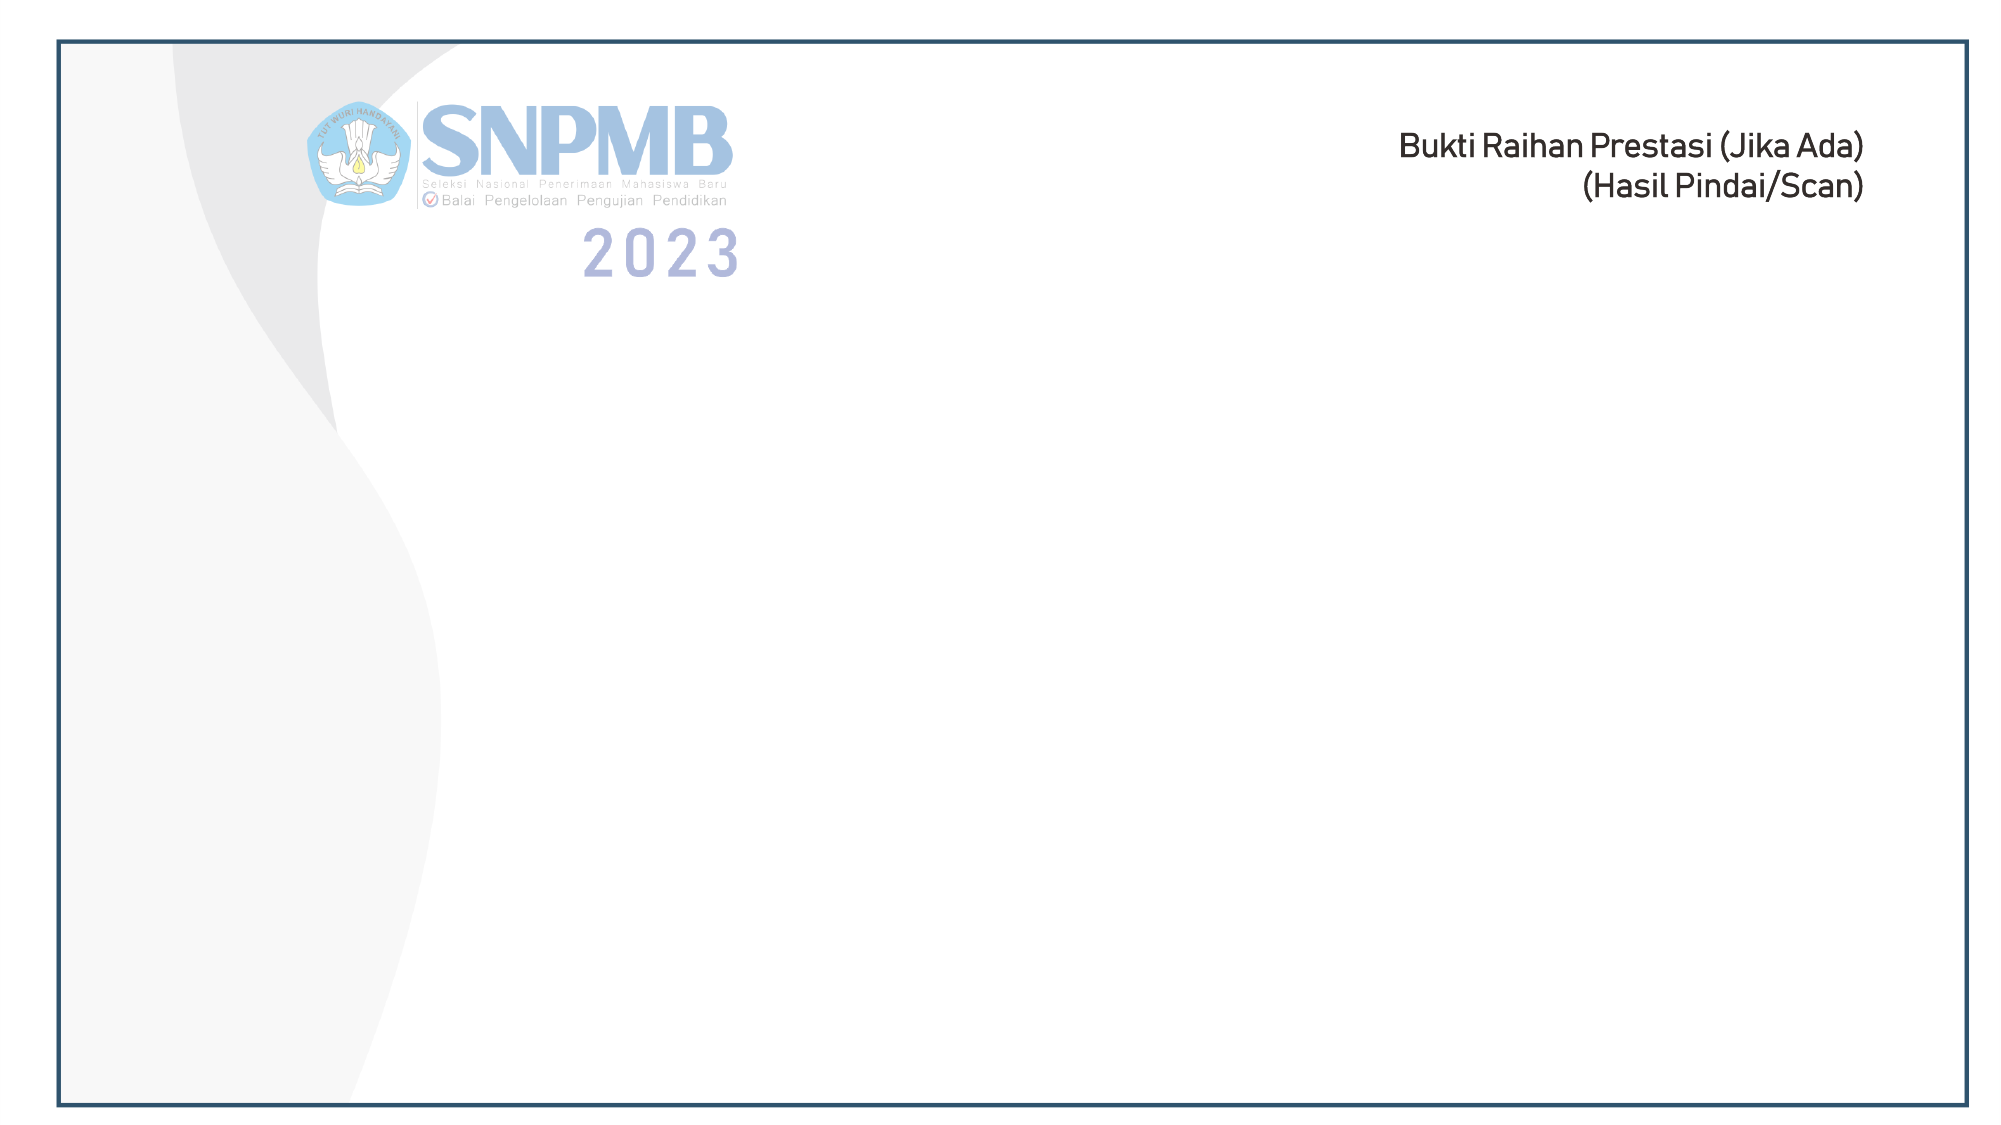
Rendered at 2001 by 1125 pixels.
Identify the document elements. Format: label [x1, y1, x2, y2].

list [0, 0, 2000, 1125]
picture [1401, 129, 1863, 203]
